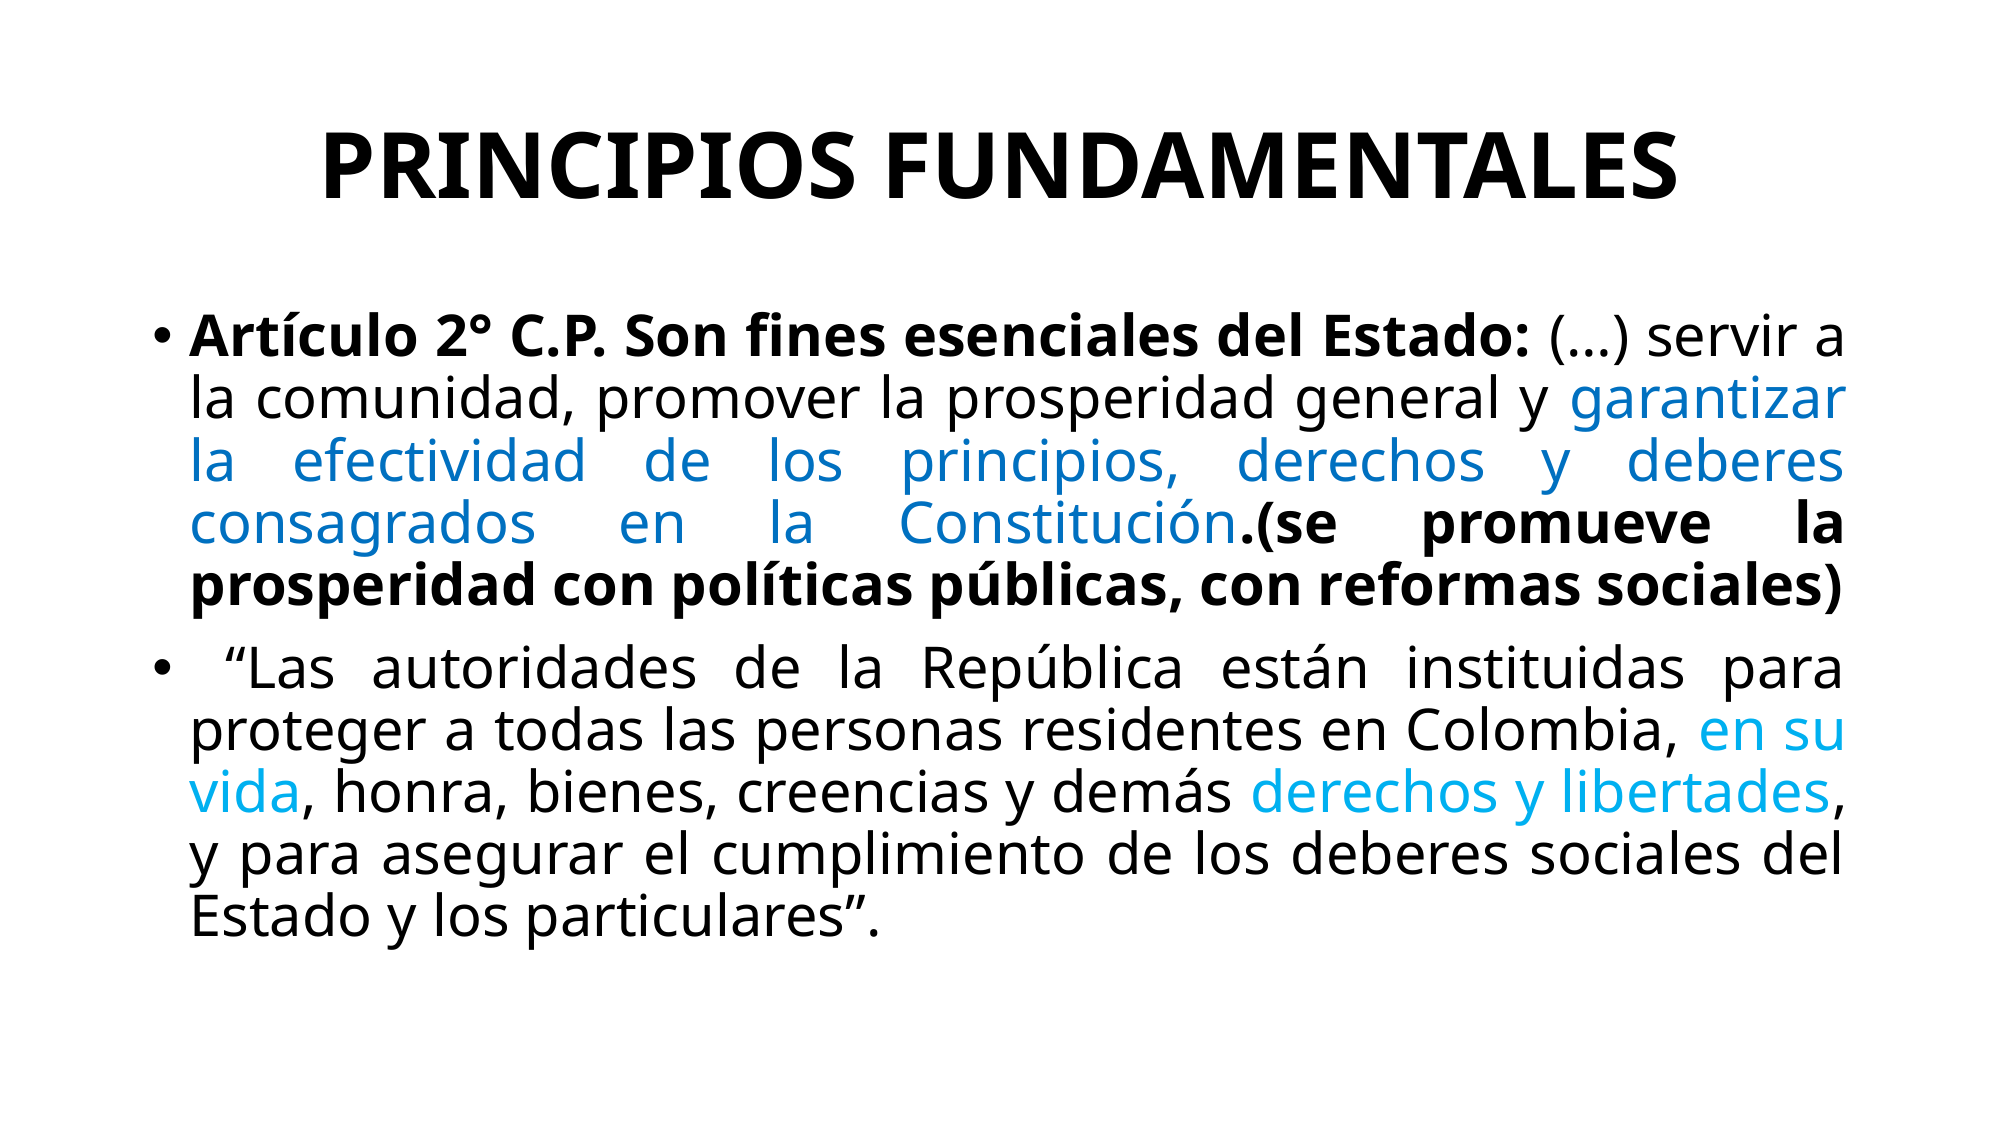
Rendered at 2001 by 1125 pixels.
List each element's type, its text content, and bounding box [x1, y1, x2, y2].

list Artículo 2° C.P. Son fines esenciales del Estado: (…) servir a la comunidad, promover la prosperidad general y garantizar la efectividad de los principios, derechos y deberes consagrados en la Constitución.(se promueve la prosperidad con políticas públicas, con reformas sociales) “Las autoridades de la República están instituidas para proteger a todas las personas residentes en Colombia, en su vida, honra, bienes, creencias y demás derechos y libertades, y para asegurar el cumplimiento de los deberes sociales del Estado y los particulares”. [137, 299, 1863, 1014]
title PRINCIPIOS FUNDAMENTALES [137, 59, 1863, 278]
